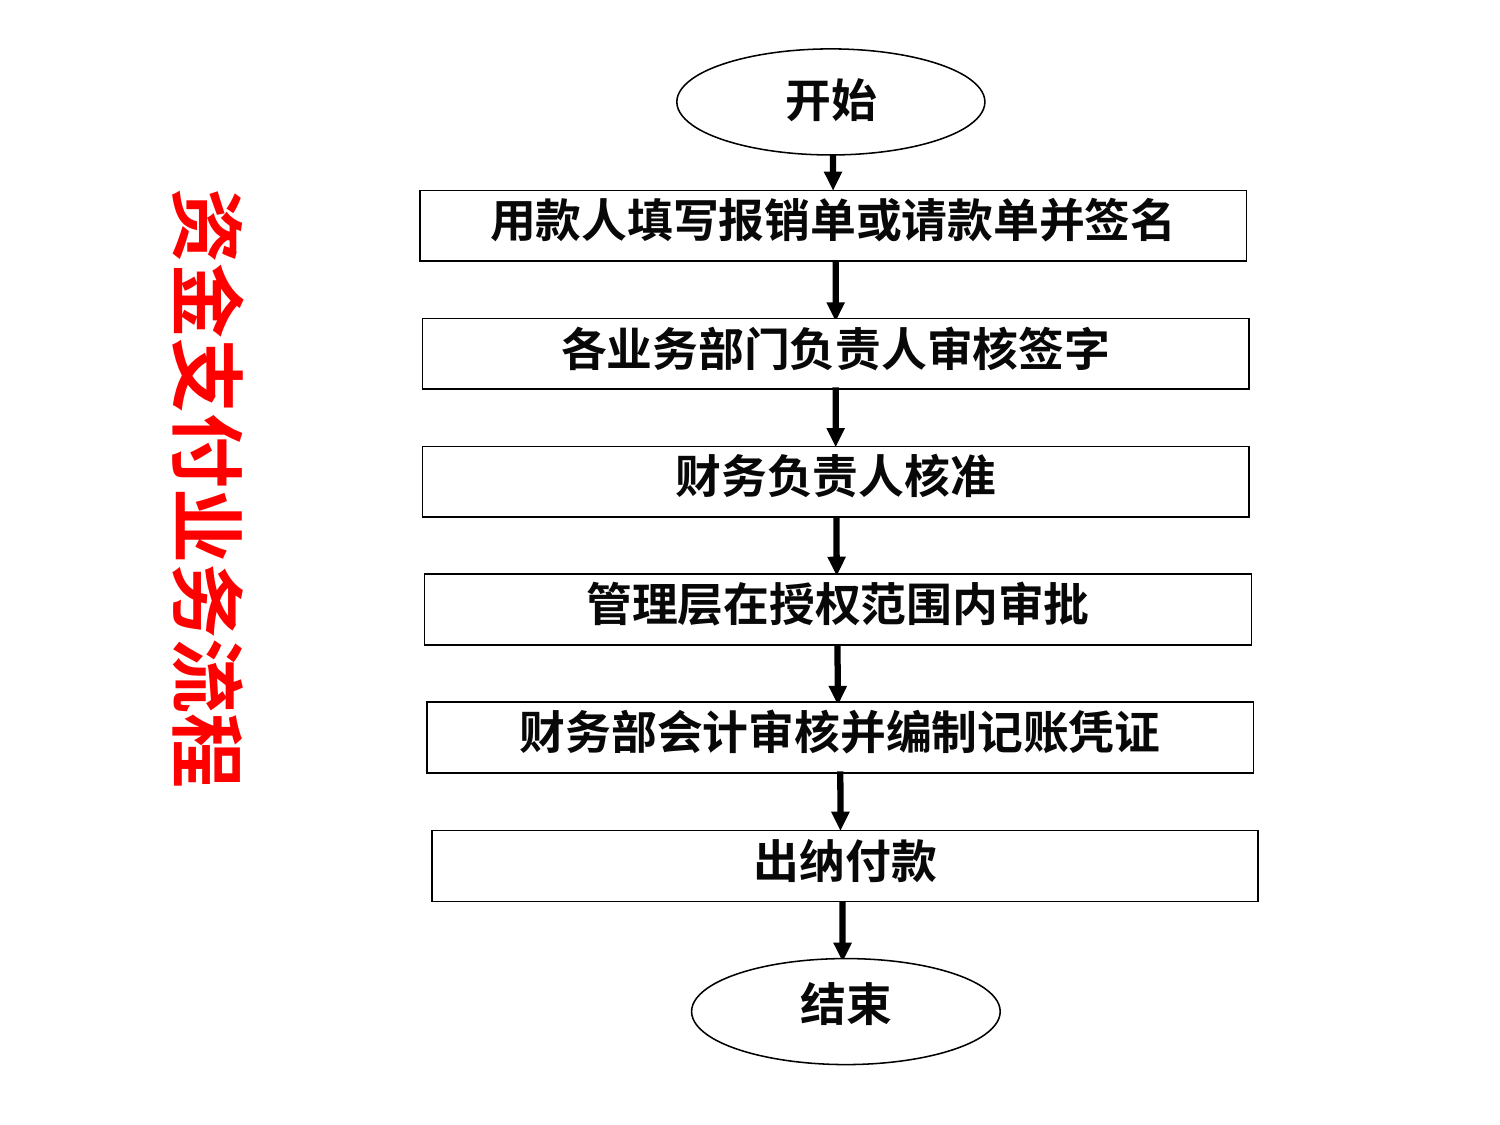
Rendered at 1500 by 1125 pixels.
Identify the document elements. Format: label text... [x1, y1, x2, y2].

text_box [831, 645, 845, 702]
text_box 管理层在授权范围内审批 [424, 574, 1252, 646]
text_box 出纳付款 [432, 830, 1259, 902]
text_box 用款人填写报销单或请款单并签名 [420, 190, 1247, 261]
text_box [836, 902, 849, 958]
text_box [830, 516, 843, 574]
text_box 财务负责人核准 [422, 446, 1249, 518]
text_box [829, 387, 842, 446]
text_box [829, 261, 842, 318]
text_box 资金支付业务流程 [41, 188, 379, 893]
text_box 财务部会计审核并编制记账凭证 [427, 702, 1254, 773]
text_box [826, 155, 840, 190]
text_box 结束 [691, 958, 1001, 1065]
text_box 各业务部门负责人审核签字 [422, 318, 1249, 390]
text_box 开始 [676, 48, 985, 155]
text_box [834, 771, 847, 830]
